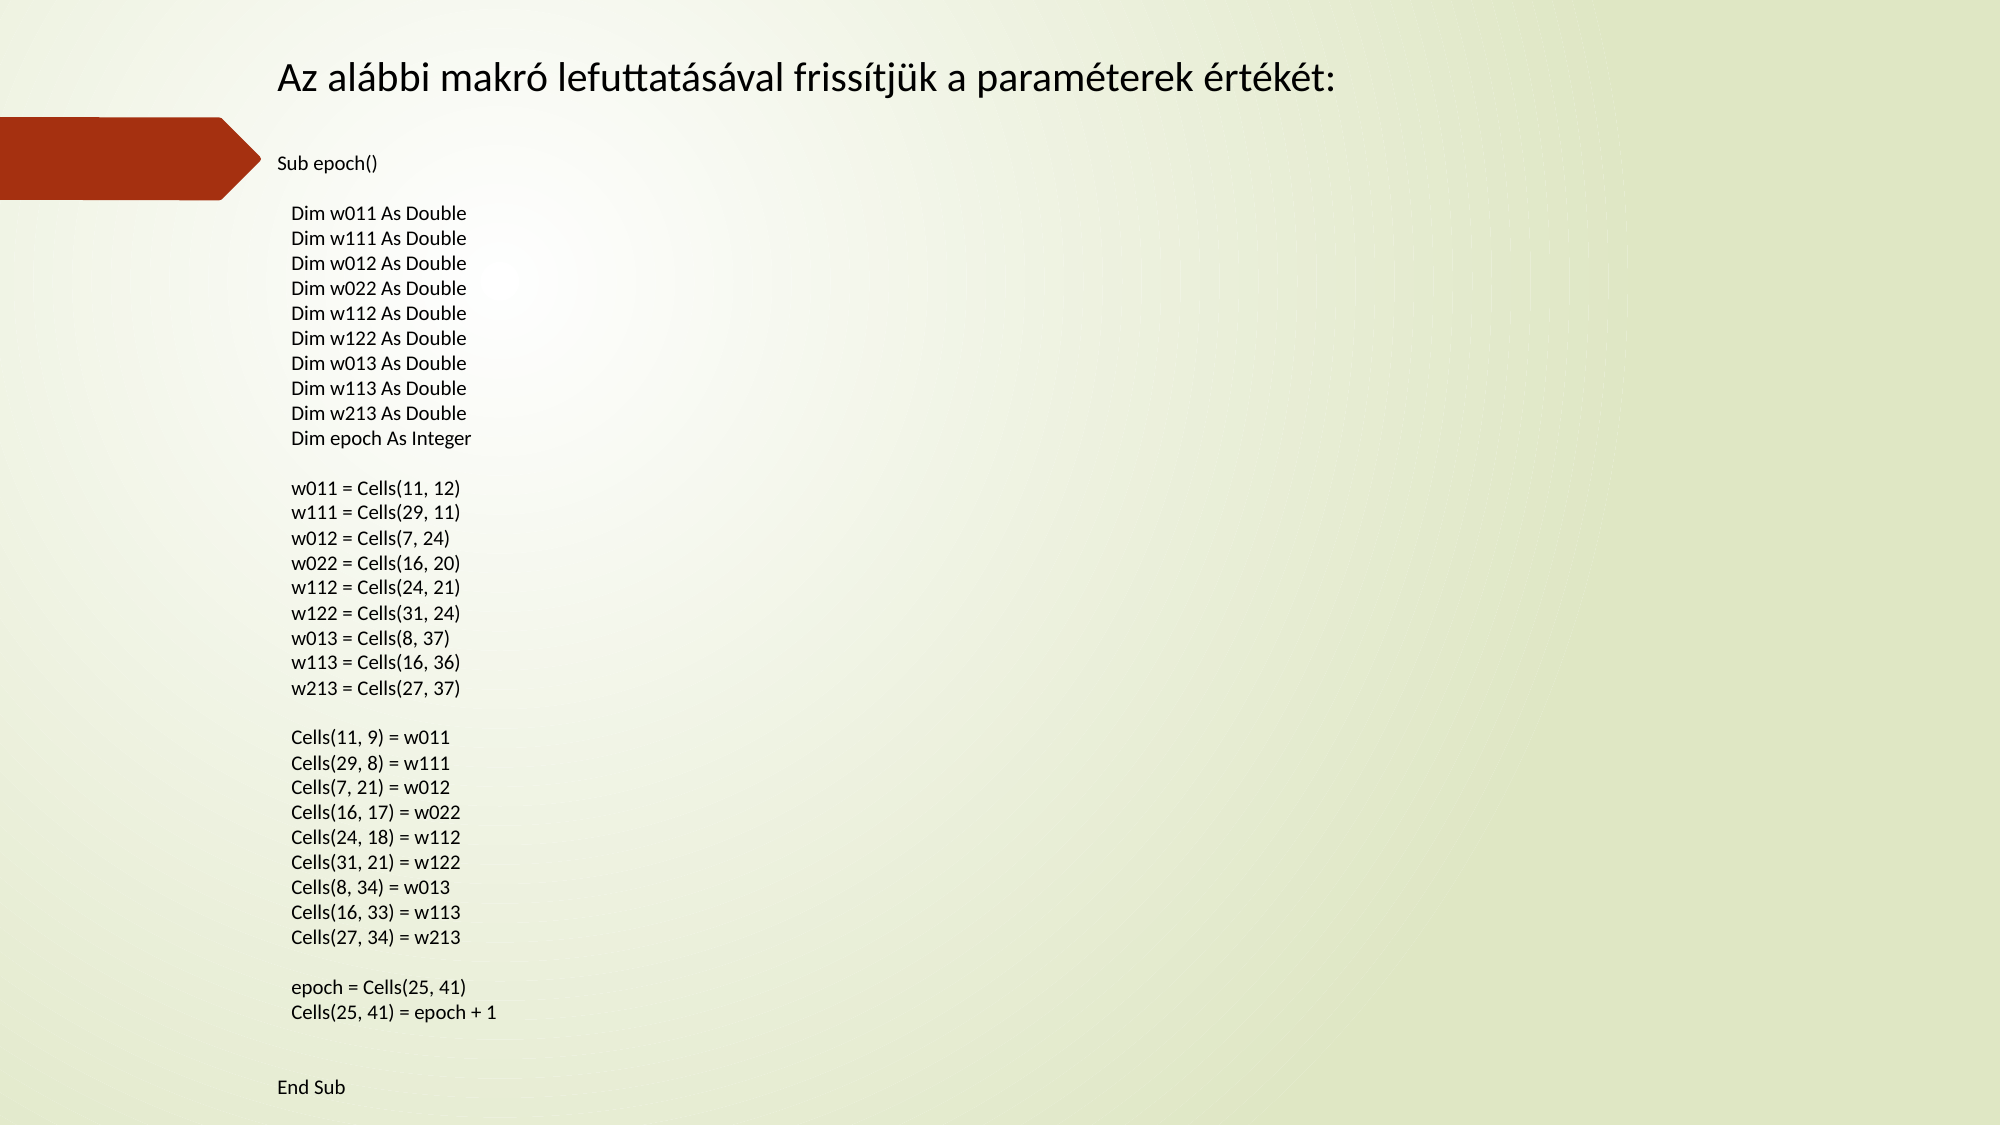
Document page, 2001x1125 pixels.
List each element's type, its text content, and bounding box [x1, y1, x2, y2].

text_box Az alábbi makró lefuttatásával frissítjük a paraméterek értékét: Sub epoch() Dim w011 As Double Dim w111 As Double Dim w012 As Double Dim w022 As Double Dim w112 As Double Dim w122 As Double Dim w013 As Double Dim w113 As Double Dim w213 As Double Dim epoch As Integer w011 = Cells(11, 12) w111 = Cells(29, 11) w012 = Cells(7, 24) w022 = Cells(16, 20) w112 = Cells(24, 21) w122 = Cells(31, 24) w013 = Cells(8, 37) w113 = Cells(16, 36) w213 = Cells(27, 37) Cells(11, 9) = w011 Cells(29, 8) = w111 Cells(7, 21) = w012 Cells(16, 17) = w022 Cells(24, 18) = w112 Cells(31, 21) = w122 Cells(8, 34) = w013 Cells(16, 33) = w113 Cells(27, 34) = w213 epoch = Cells(25, 41) Cells(25, 41) = epoch + 1 End Sub [262, 42, 1685, 1125]
